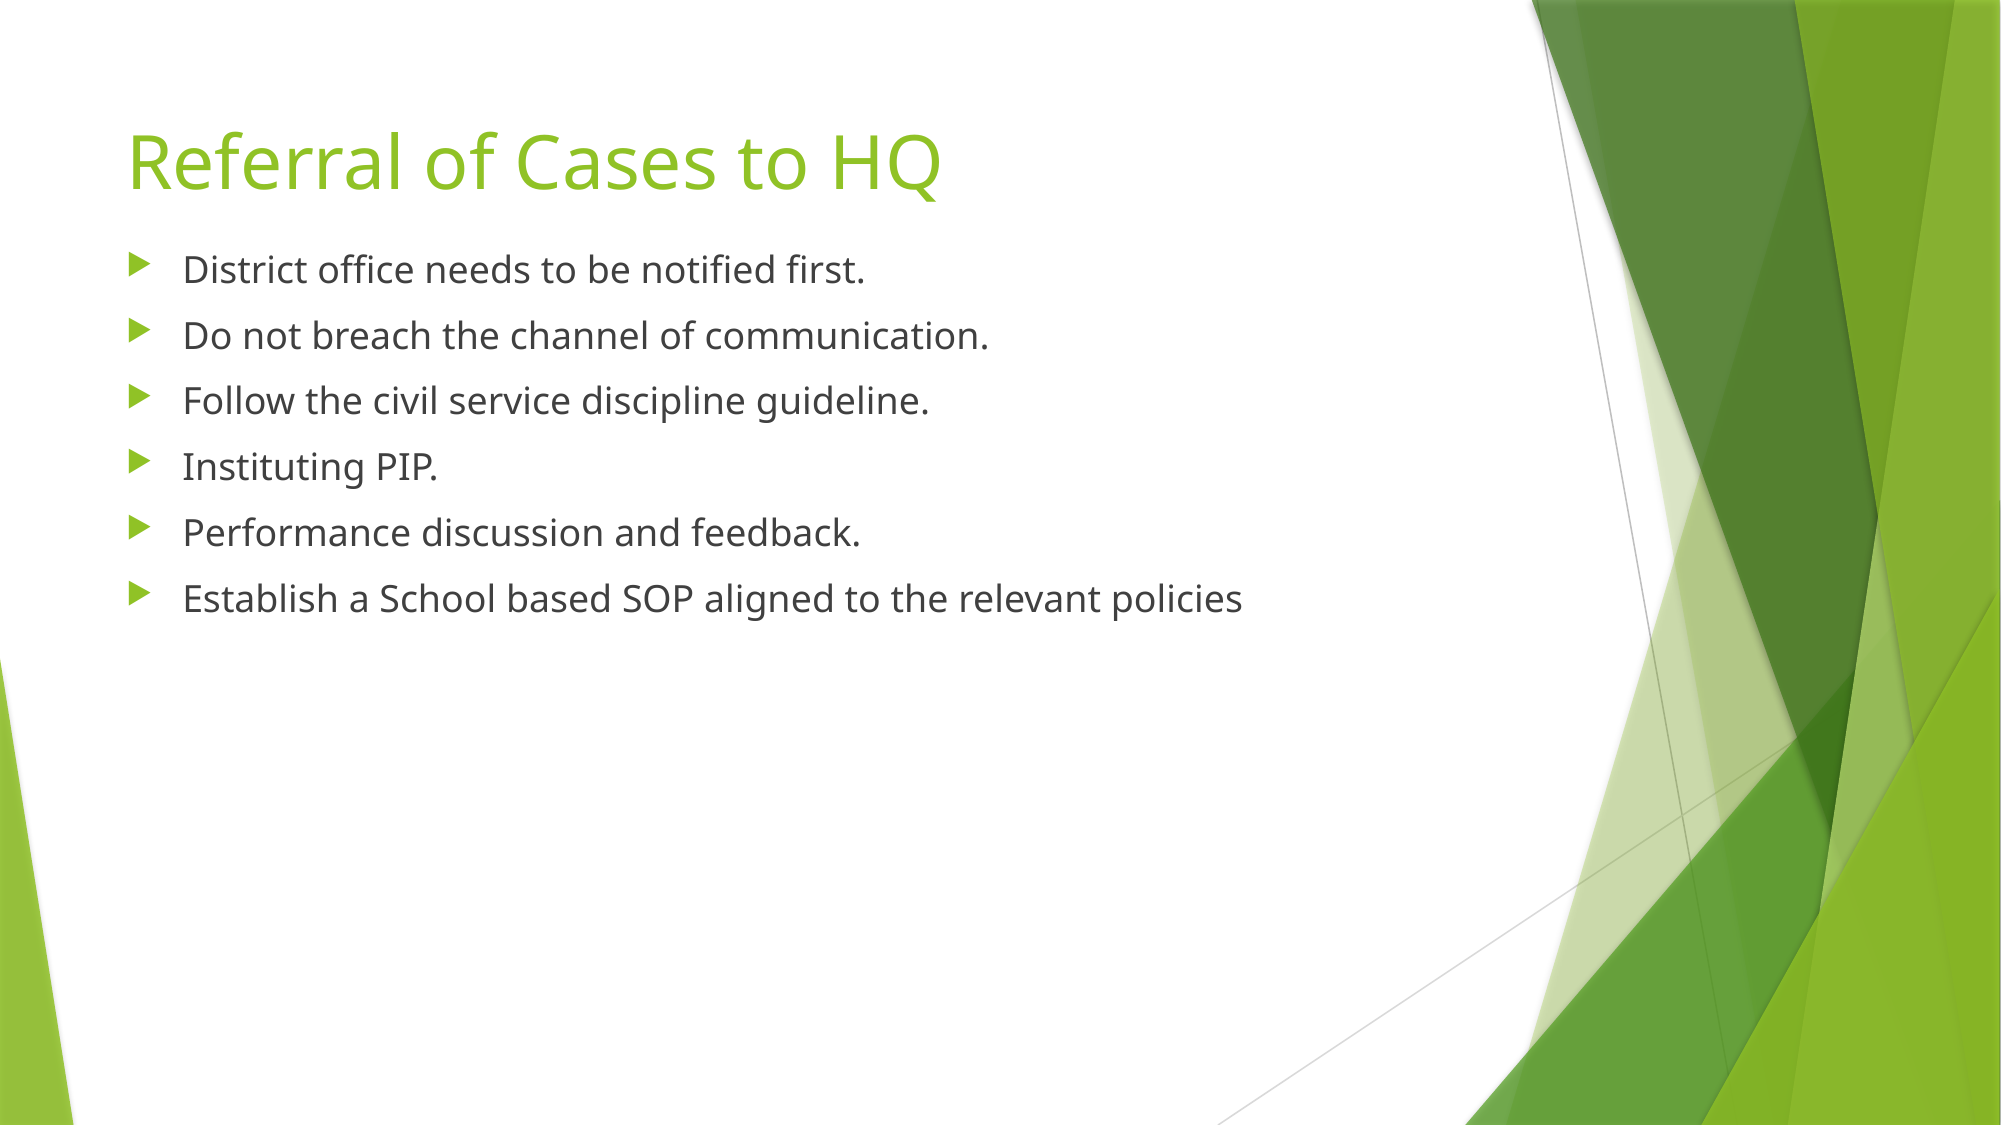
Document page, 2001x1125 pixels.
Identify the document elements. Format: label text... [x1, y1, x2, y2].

title Referral of Cases to HQ [111, 106, 1522, 238]
list District office needs to be notified first. Do not breach the channel of communication. Follow the civil service discipline guideline. Instituting PIP. Performance discussion and feedback. Establish a School based SOP aligned to the relevant policies [111, 238, 1522, 875]
